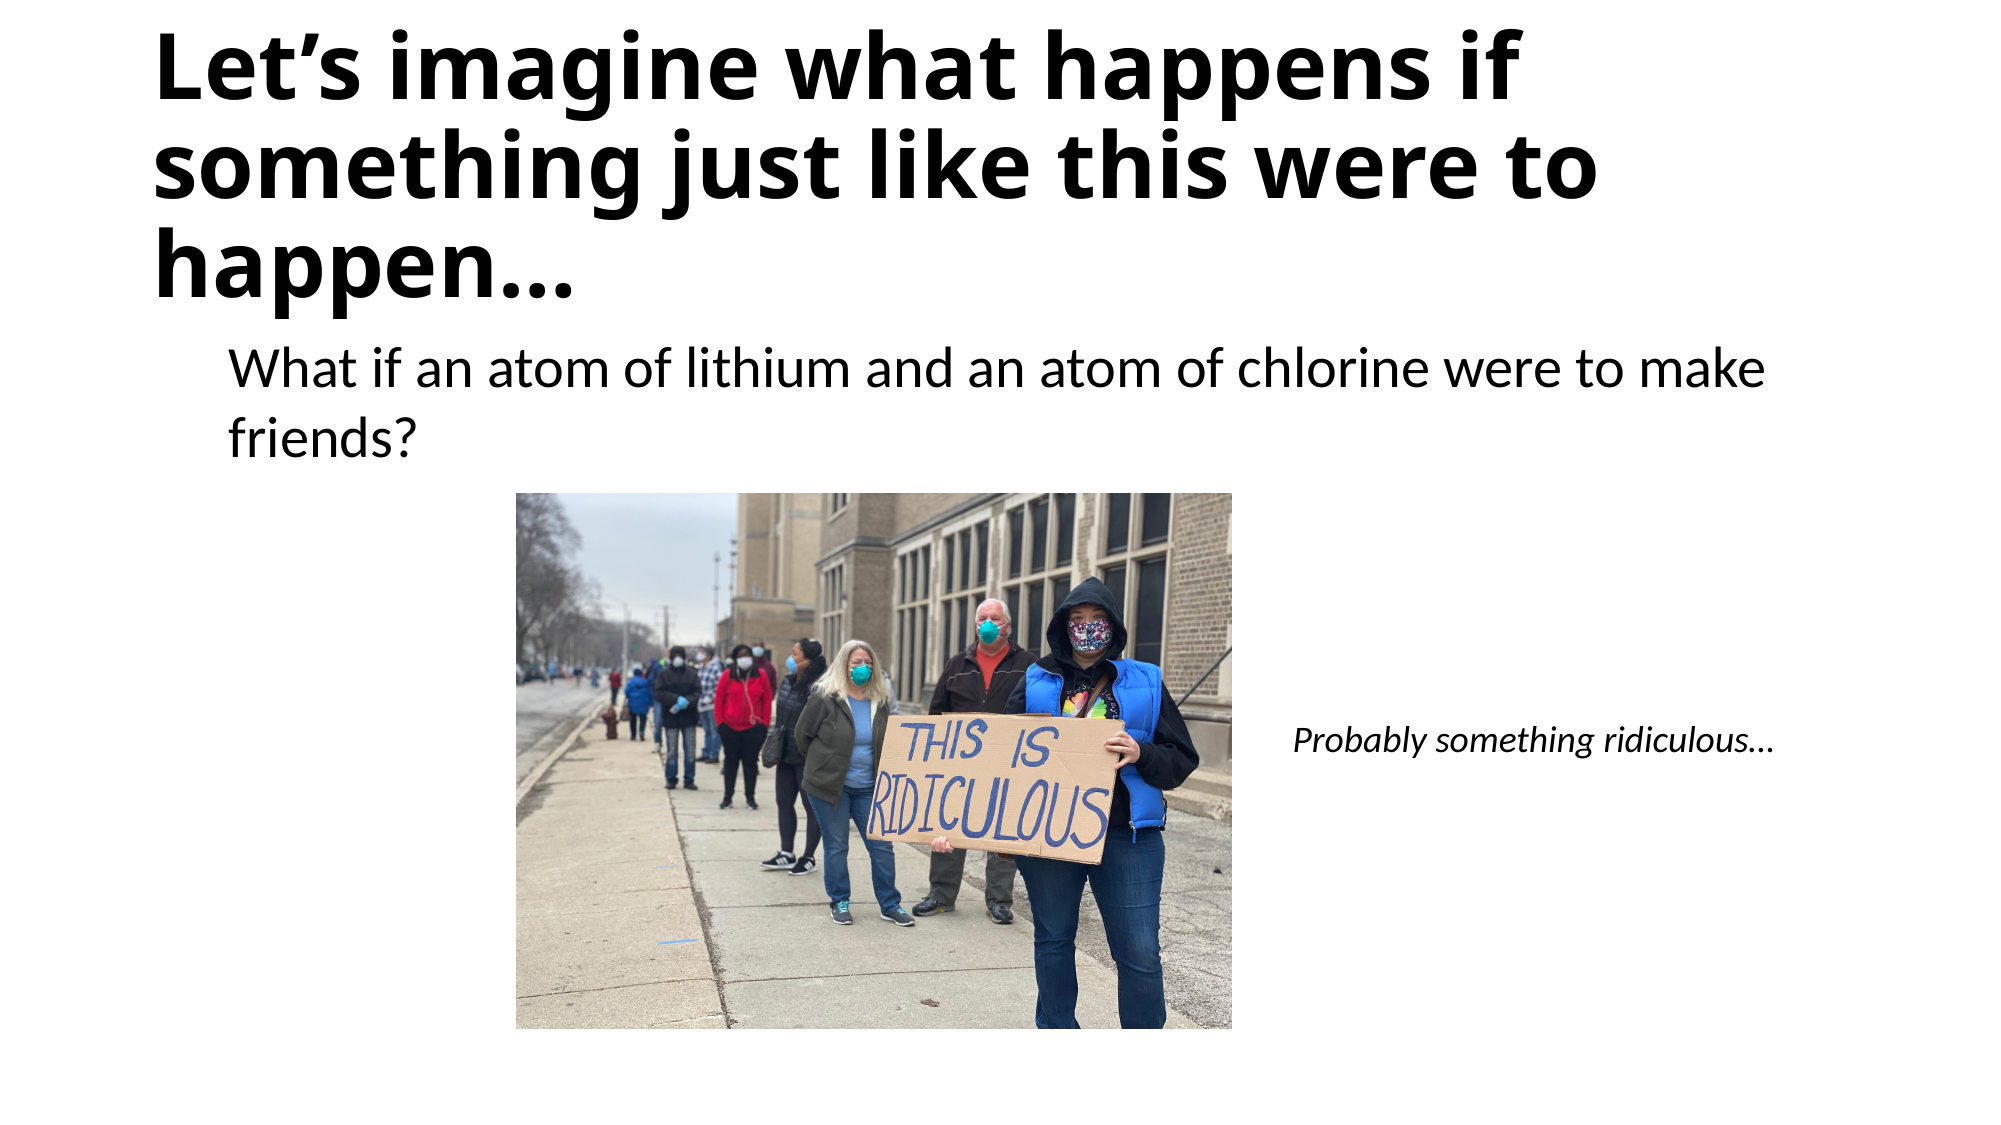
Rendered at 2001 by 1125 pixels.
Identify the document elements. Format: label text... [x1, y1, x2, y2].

picture [516, 493, 1232, 1029]
text_box What if an atom of lithium and an atom of chlorine were to make friends? [214, 321, 1863, 477]
title Let’s imagine what happens if something just like this were to happen… [137, 59, 1863, 278]
text_box Probably something ridiculous… [1277, 708, 1972, 768]
